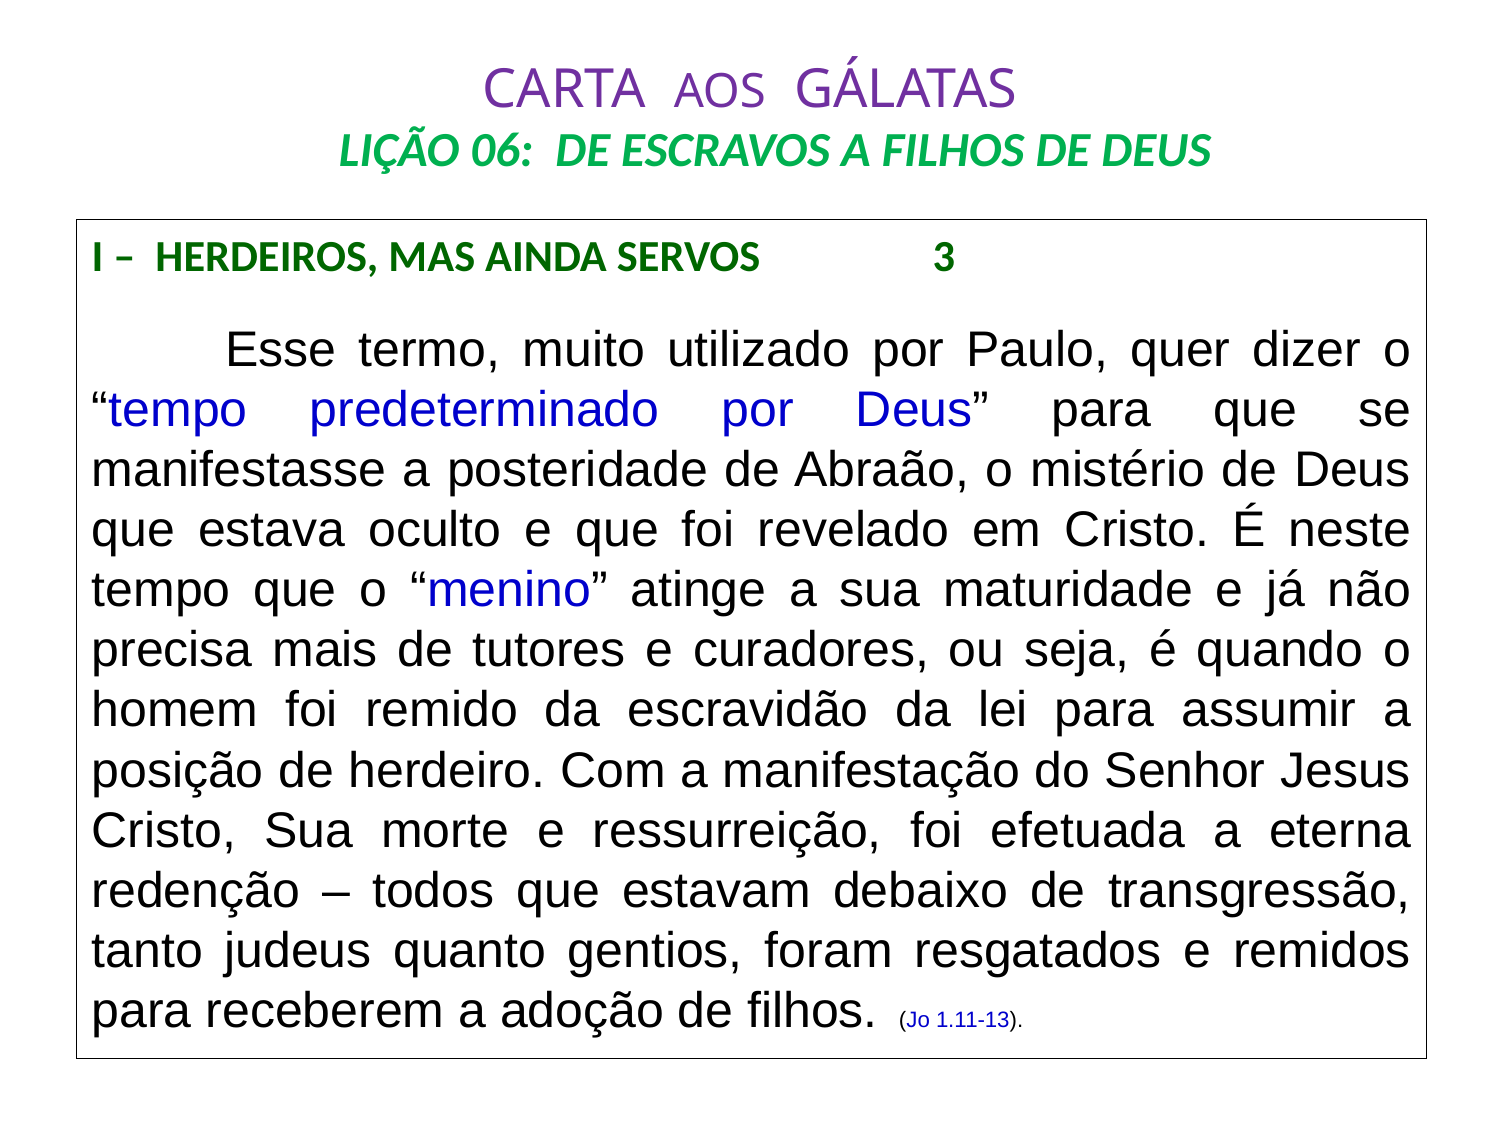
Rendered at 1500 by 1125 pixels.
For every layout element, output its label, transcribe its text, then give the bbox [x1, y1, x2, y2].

title CARTA AOS GÁLATAS LIÇÃO 06: DE ESCRAVOS A FILHOS DE DEUS [75, 45, 1425, 185]
list I – HERDEIROS, MAS AINDA SERVOS 3 Esse termo, muito utilizado por Paulo, quer dizer o “tempo predeterminado por Deus” para que se manifestasse a posteridade de Abraão, o mistério de Deus que estava oculto e que foi revelado em Cristo. É neste tempo que o “menino” atinge a sua maturidade e já não precisa mais de tutores e curadores, ou seja, é quando o homem foi remido da escravidão da lei para assumir a posição de herdeiro. Com a manifestação do Senhor Jesus Cristo, Sua morte e ressurreição, foi efetuada a eterna redenção – todos que estavam debaixo de transgressão, tanto judeus quanto gentios, foram resgatados e remidos para receberem a adoção de filhos. (Jo 1.11-13). [76, 219, 1427, 1059]
